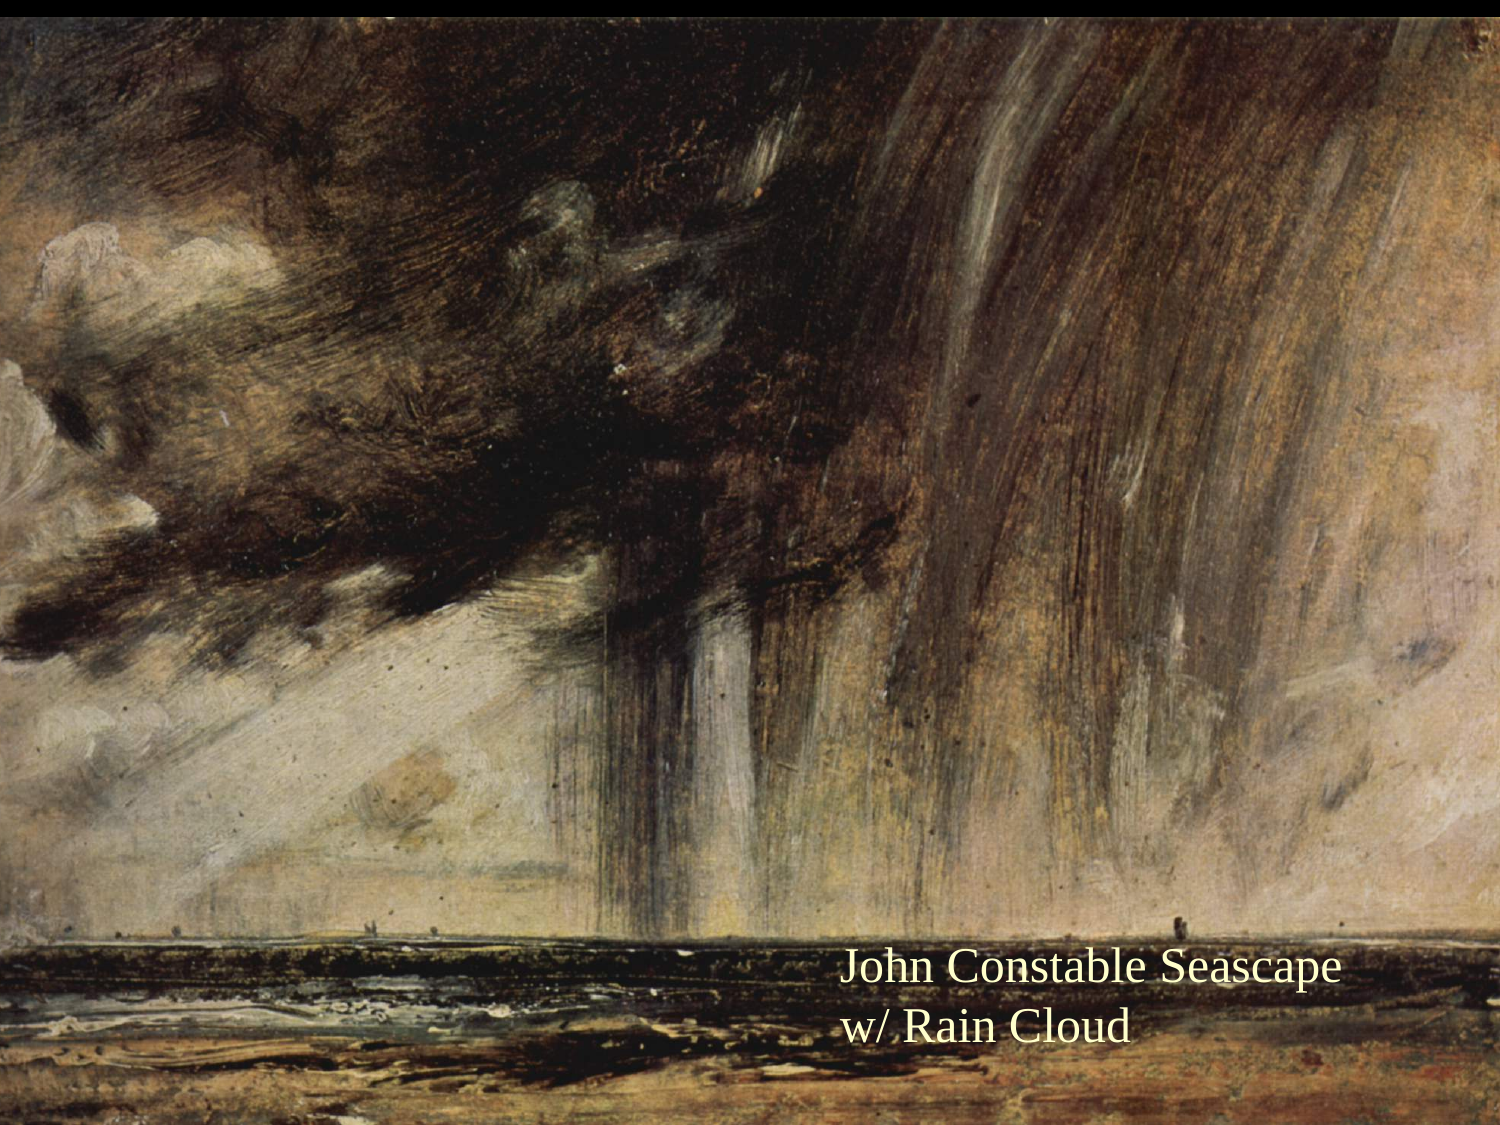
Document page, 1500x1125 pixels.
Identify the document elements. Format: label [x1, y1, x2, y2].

text_box [0, 16, 1500, 1125]
